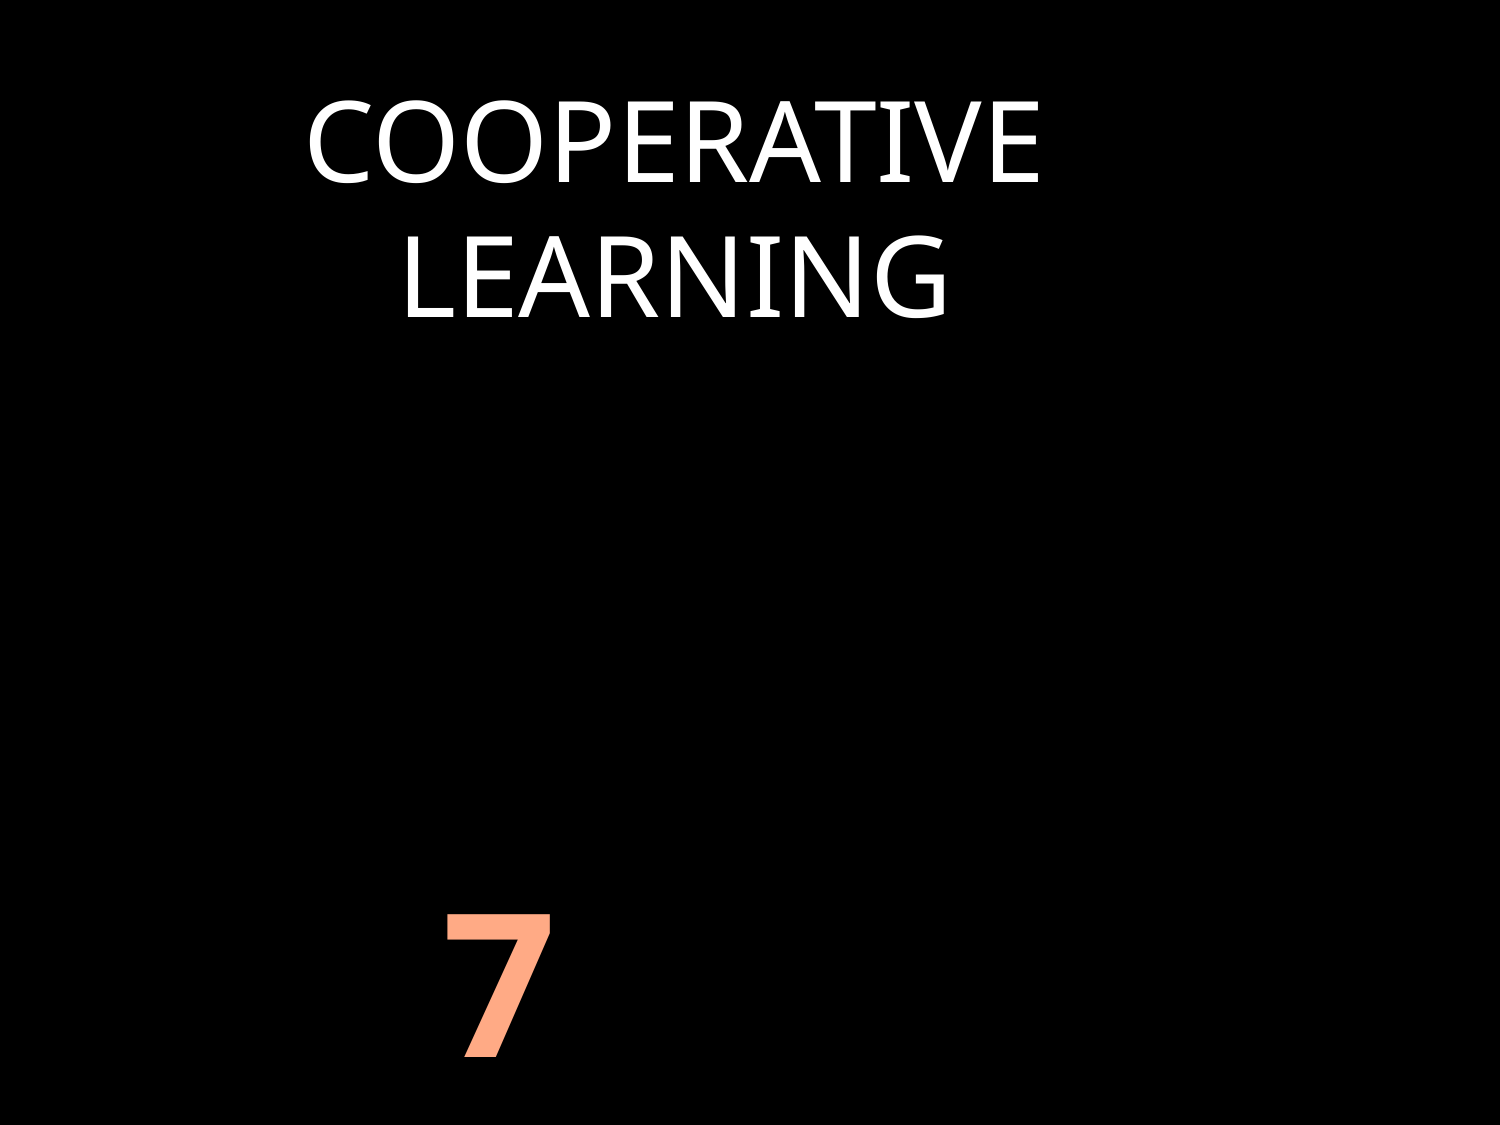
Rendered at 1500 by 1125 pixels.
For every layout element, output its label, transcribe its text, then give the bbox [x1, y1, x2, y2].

text_box 7 [349, 849, 650, 1105]
subtitle COOPERATIVE LEARNING [150, 62, 1200, 350]
